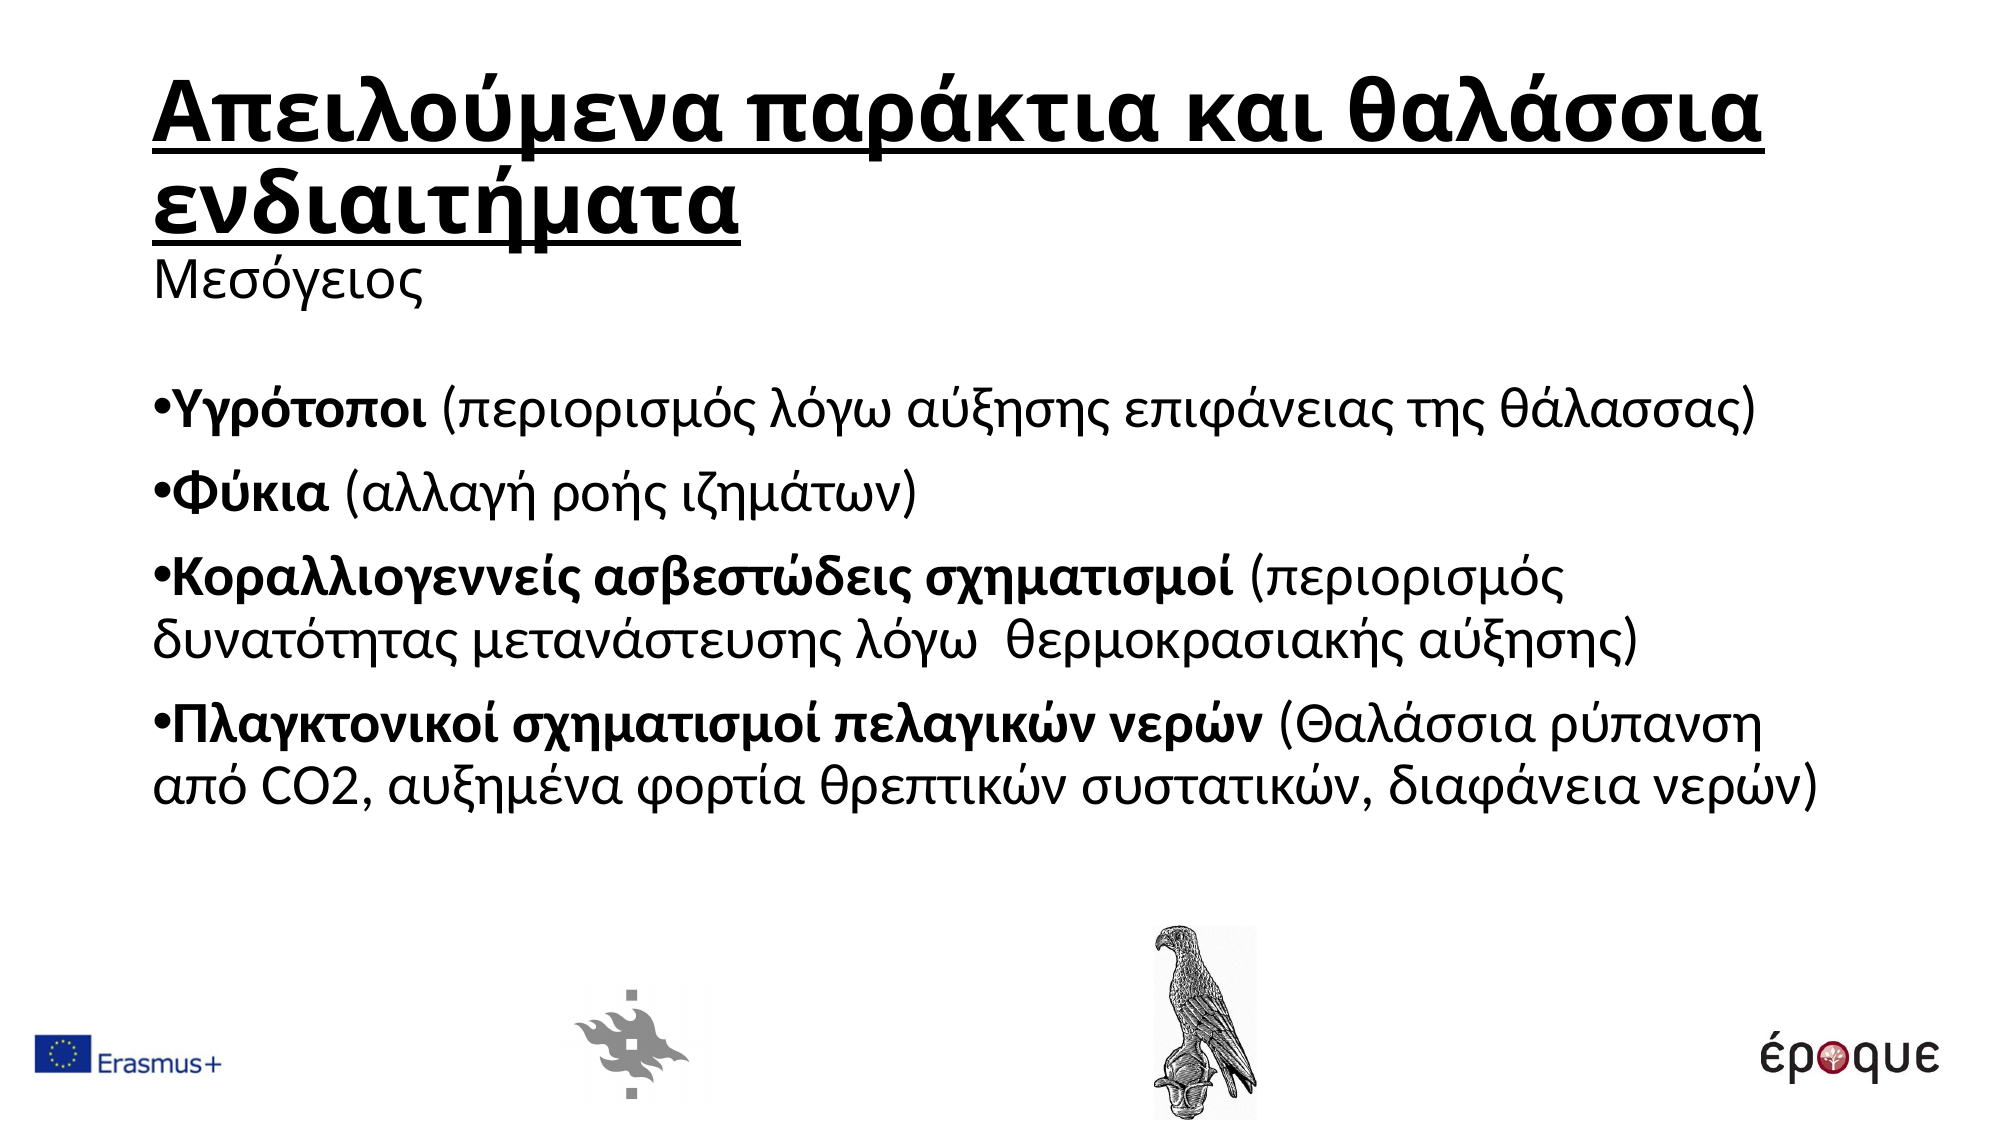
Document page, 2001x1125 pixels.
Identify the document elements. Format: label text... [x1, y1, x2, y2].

picture [1154, 925, 1258, 1120]
picture [556, 981, 712, 1107]
list Υγρότοποι (περιορισμός λόγω αύξησης επιφάνειας της θάλασσας) Φύκια (αλλαγή ροής ιζημάτων) Κοραλλιογεννείς ασβεστώδεις σχηματισμοί (περιορισμός δυνατότητας μετανάστευσης λόγω θερμοκρασιακής αύξησης) Πλαγκτονικοί σχηματισμοί πελαγικών νερών (Θαλάσσια ρύπανση από CO2, αυξημένα φορτία θρεπτικών συστατικών, διαφάνεια νερών) [137, 369, 1863, 1011]
title Απειλούμενα παράκτια και θαλάσσια ενδιαιτήματα Mεσόγειος [137, 59, 1863, 319]
picture [1761, 1031, 1939, 1084]
picture [33, 1024, 223, 1084]
